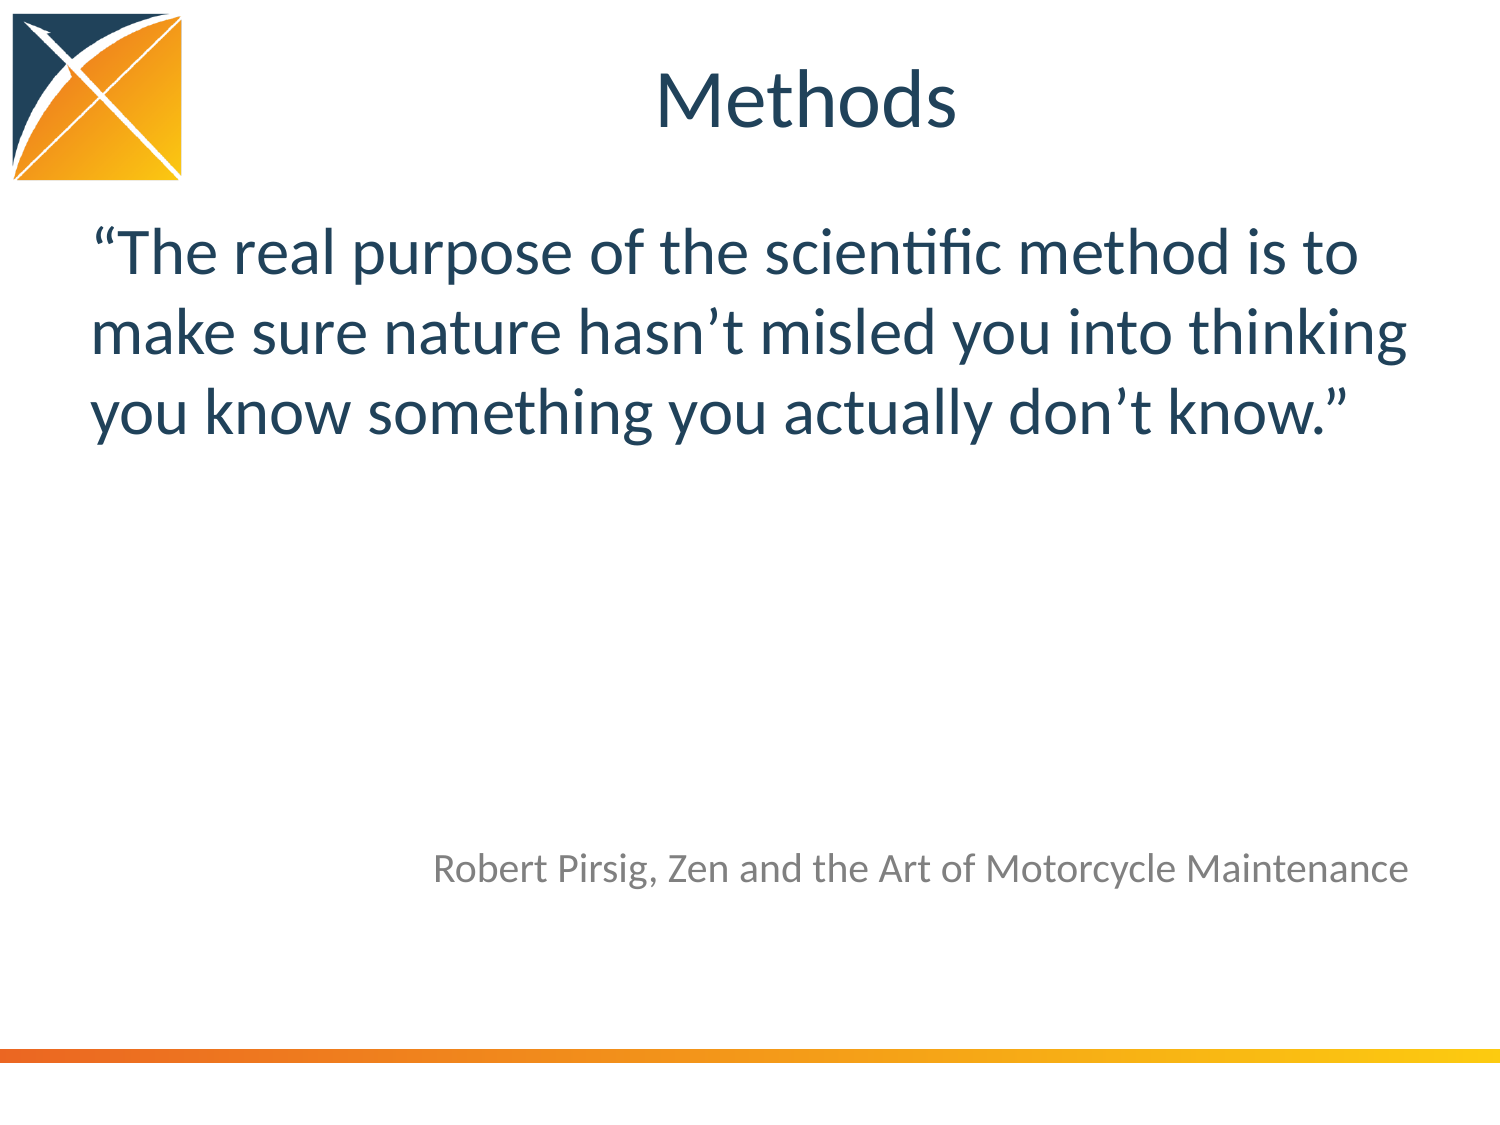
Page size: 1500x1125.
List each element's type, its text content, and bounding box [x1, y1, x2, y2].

list “The real purpose of the scientific method is to make sure nature hasn’t misled you into thinking you know something you actually don’t know.” Robert Pirsig, Zen and the Art of Motorcycle Maintenance [75, 200, 1425, 1005]
picture [0, 0, 206, 200]
title Methods [187, 24, 1425, 163]
